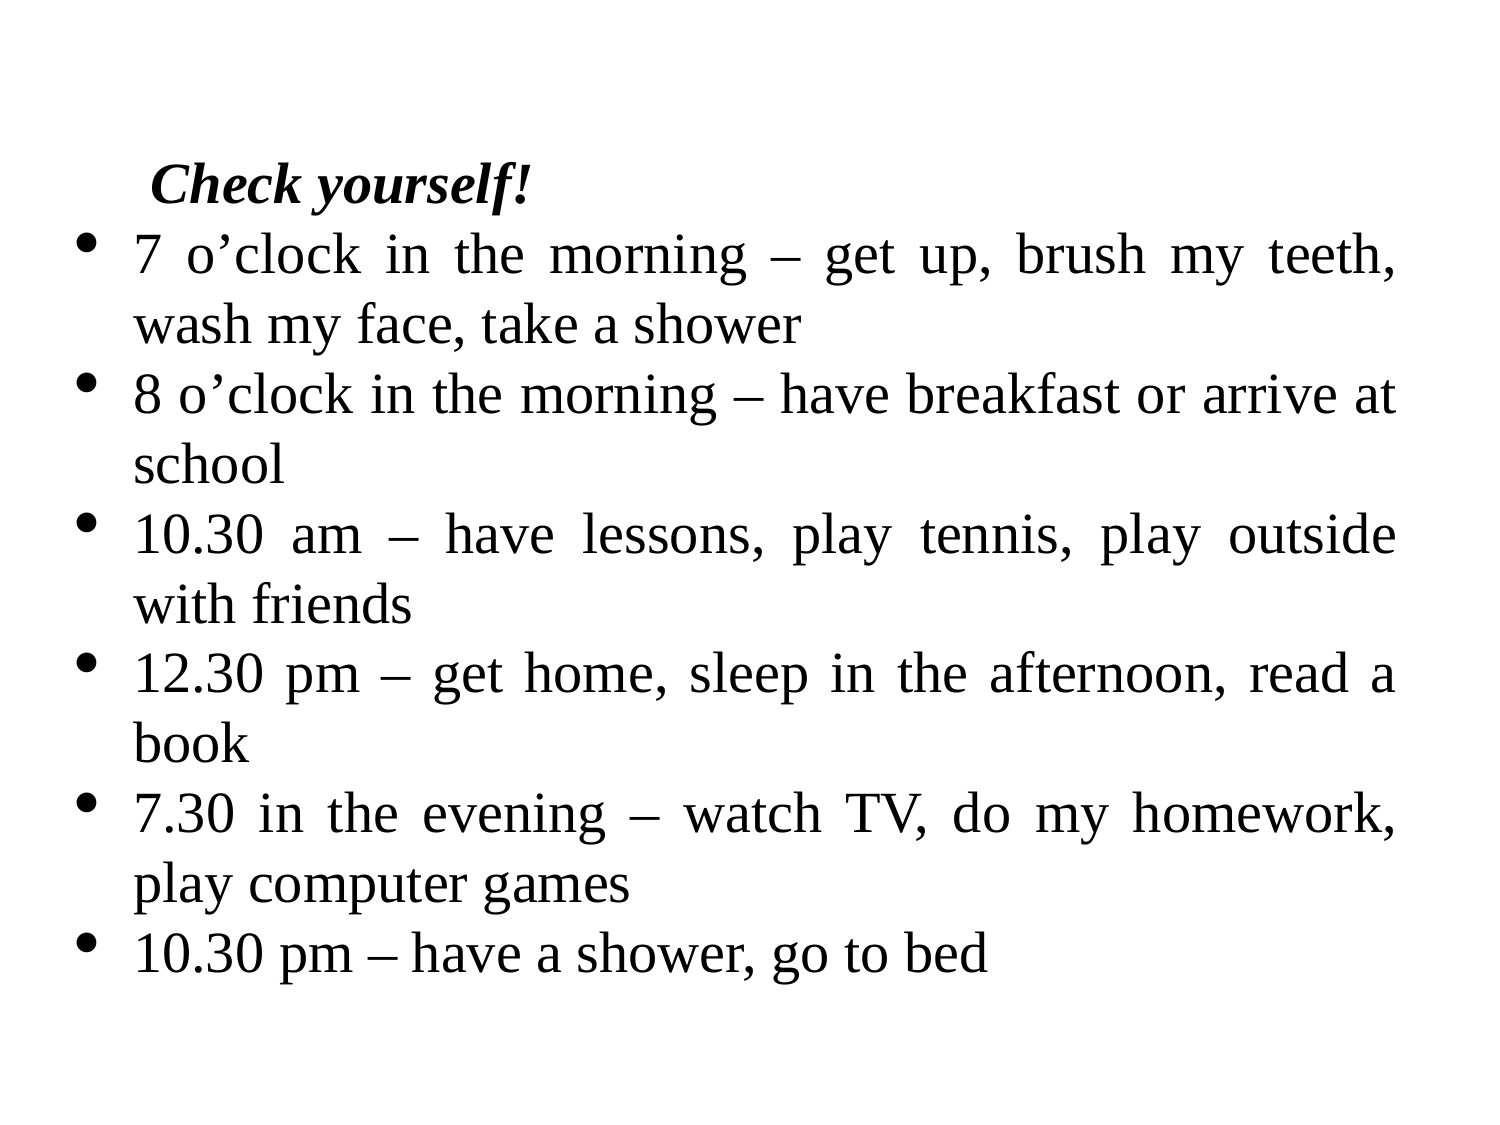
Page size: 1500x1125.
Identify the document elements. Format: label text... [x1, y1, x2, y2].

text_box Check yourself! 7 o’clock in the morning – get up, brush my teeth, wash my face, take a shower 8 o’clock in the morning – have breakfast or arrive at school 10.30 am – have lessons, play tennis, play outside with friends 12.30 pm – get home, sleep in the afternoon, read a book 7.30 in the evening – watch TV, do my homework, play computer games 10.30 pm – have a shower, go to bed [62, 137, 1413, 992]
